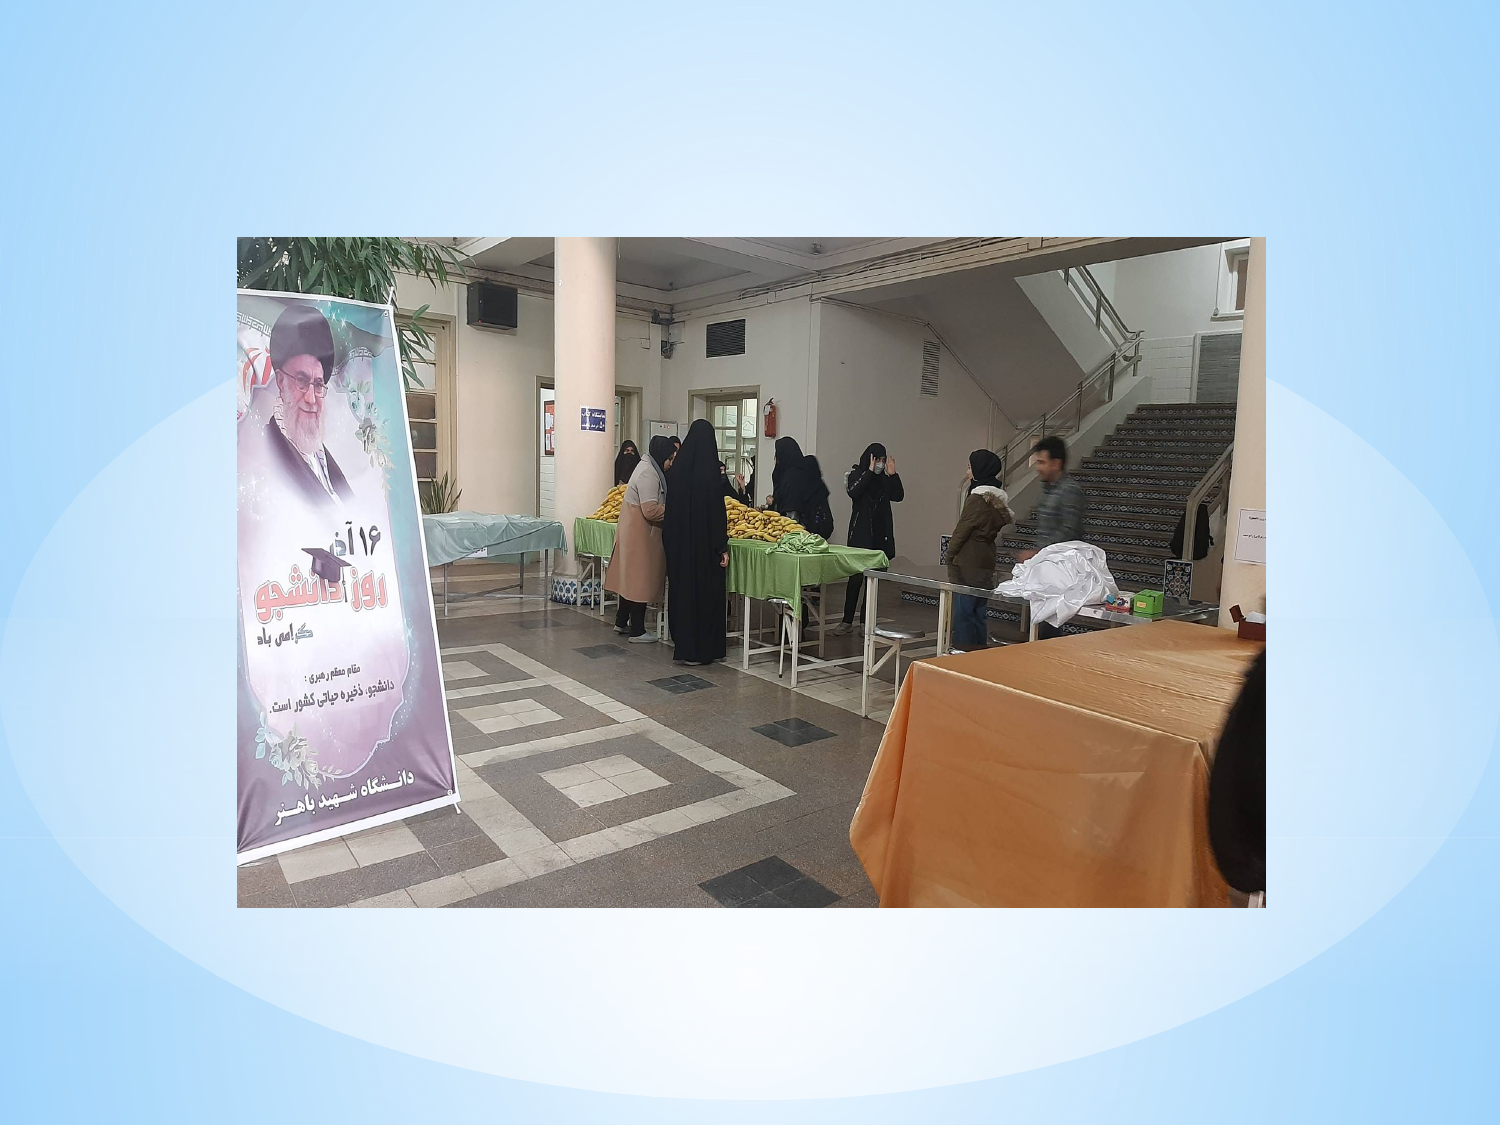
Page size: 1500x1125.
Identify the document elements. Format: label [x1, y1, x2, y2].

list [237, 237, 1266, 908]
